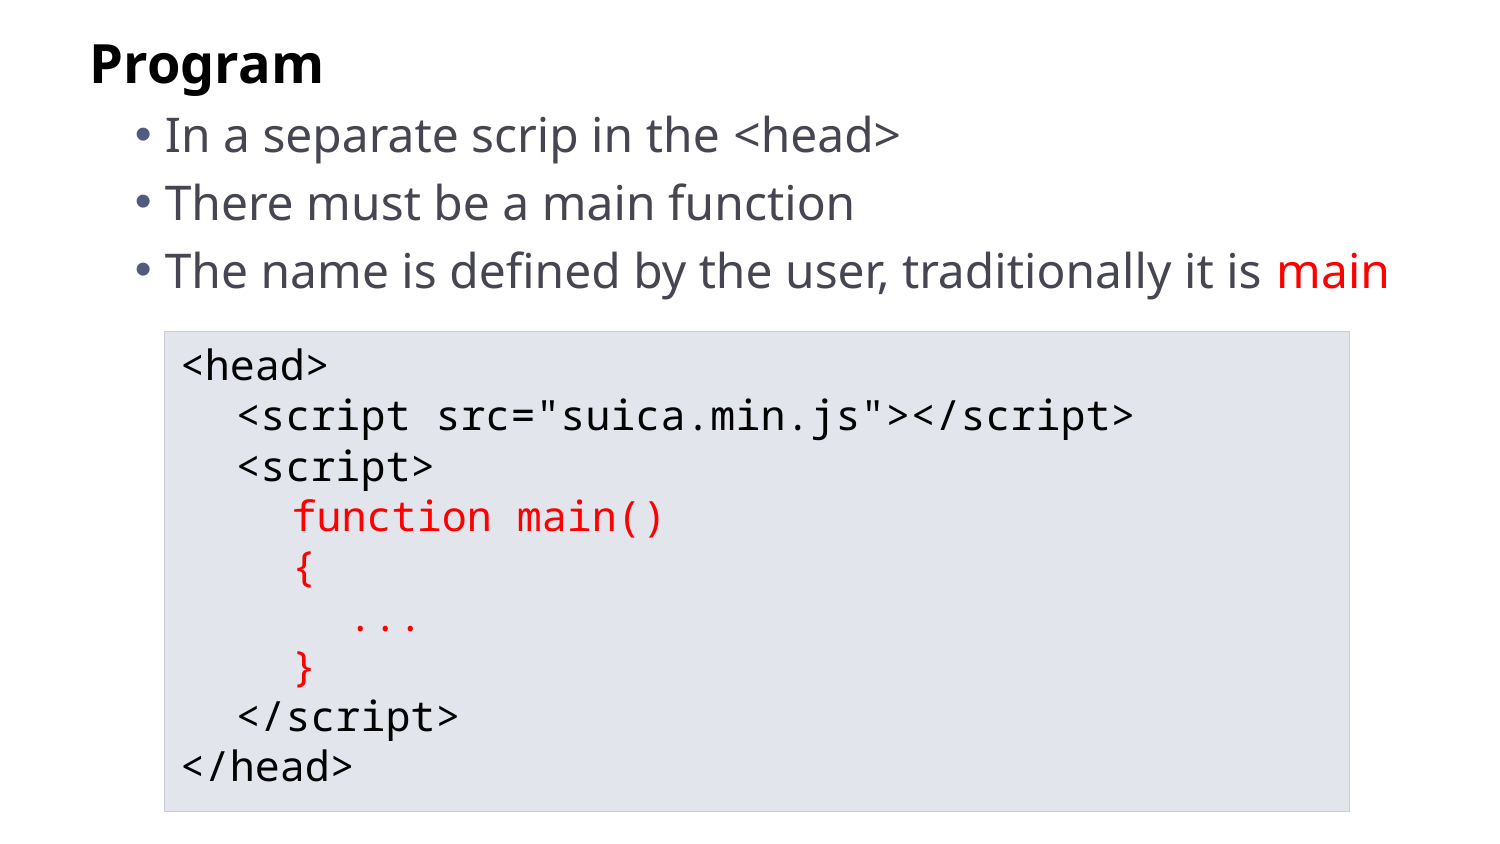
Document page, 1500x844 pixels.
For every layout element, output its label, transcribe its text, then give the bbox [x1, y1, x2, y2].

list Program In a separate scrip in the <head> There must be a main function The name is defined by the user, traditionally it is main [75, 21, 1475, 835]
text_box <head> <script src="suica.min.js"></script> <script> function main() { ... } </script> </head> [164, 331, 1350, 812]
